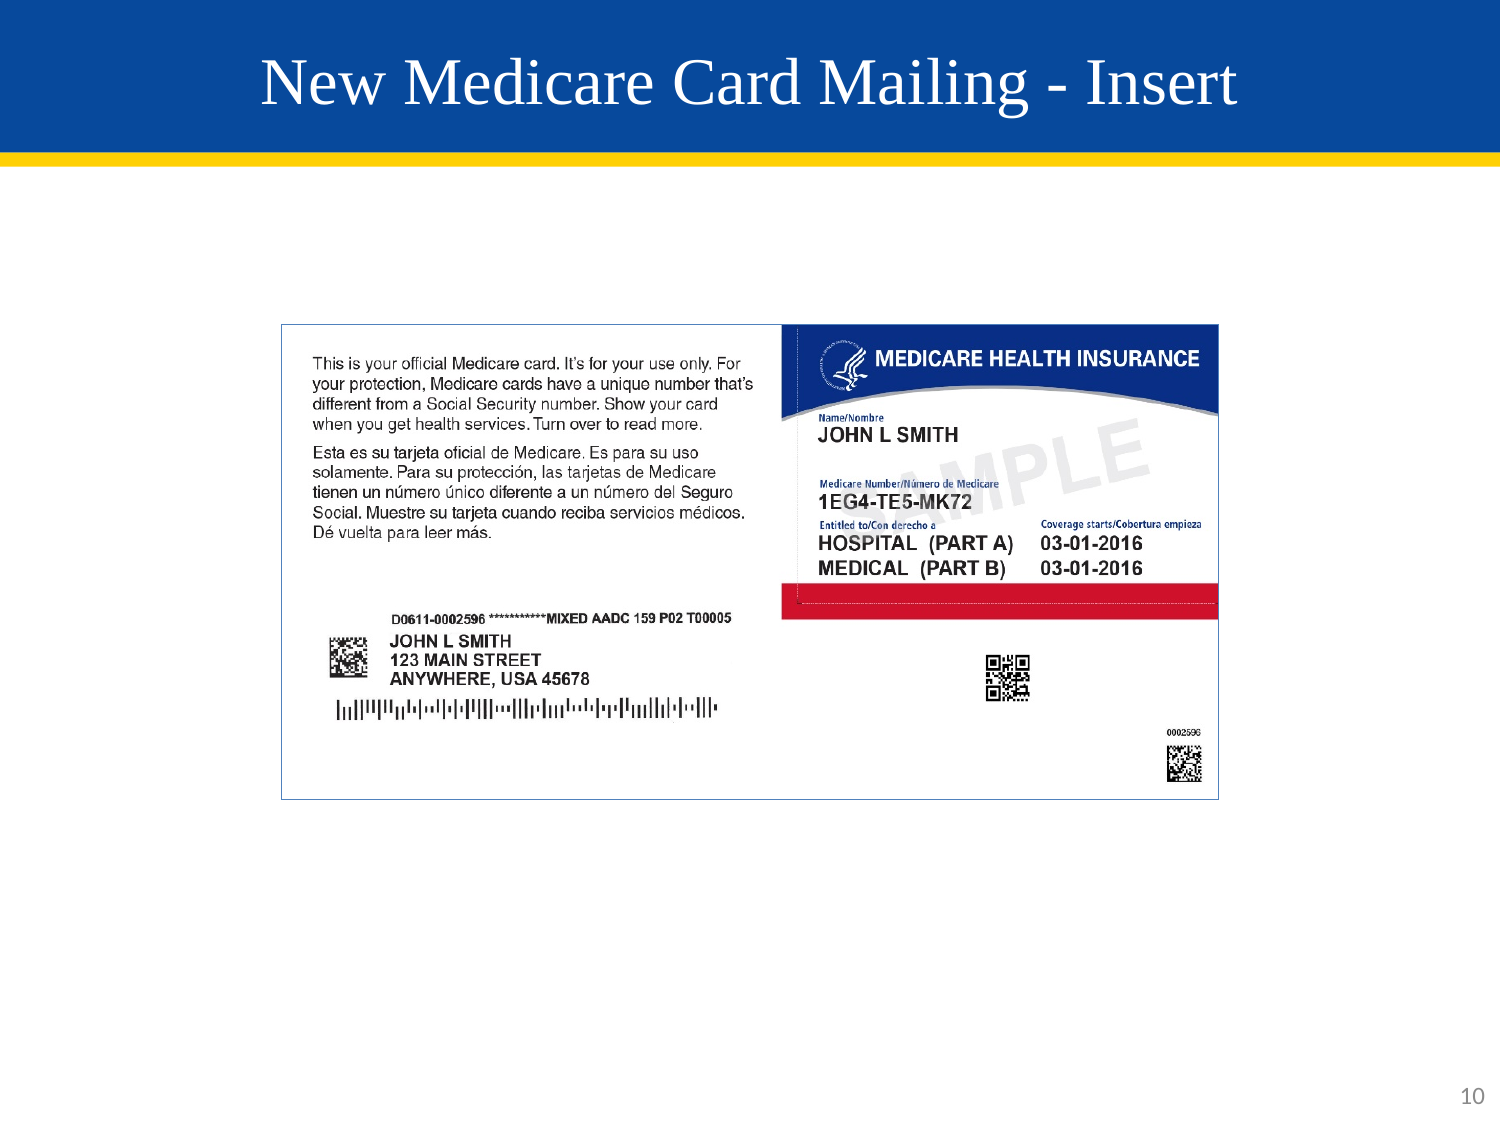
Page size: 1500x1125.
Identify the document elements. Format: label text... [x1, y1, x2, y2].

picture [280, 324, 1219, 801]
title New Medicare Card Mailing - Insert [150, 37, 1350, 150]
